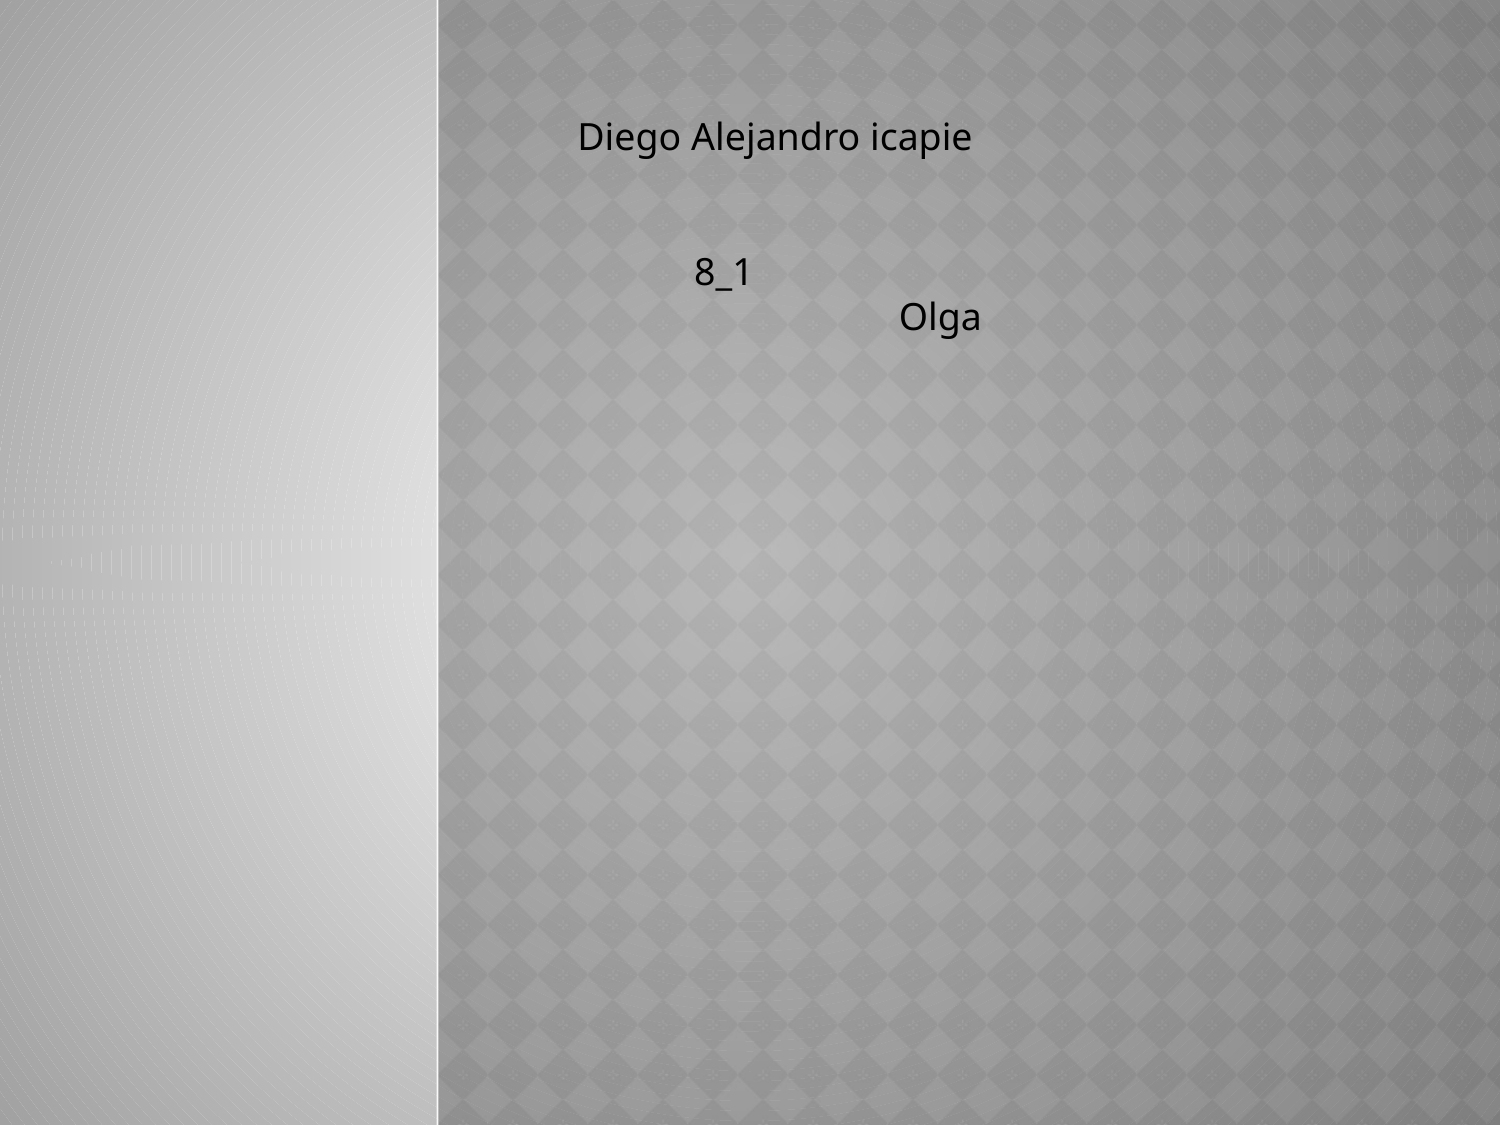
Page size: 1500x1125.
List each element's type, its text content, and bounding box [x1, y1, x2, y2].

text_box Diego Alejandro icapie 8_1 Olga [562, 105, 1184, 436]
